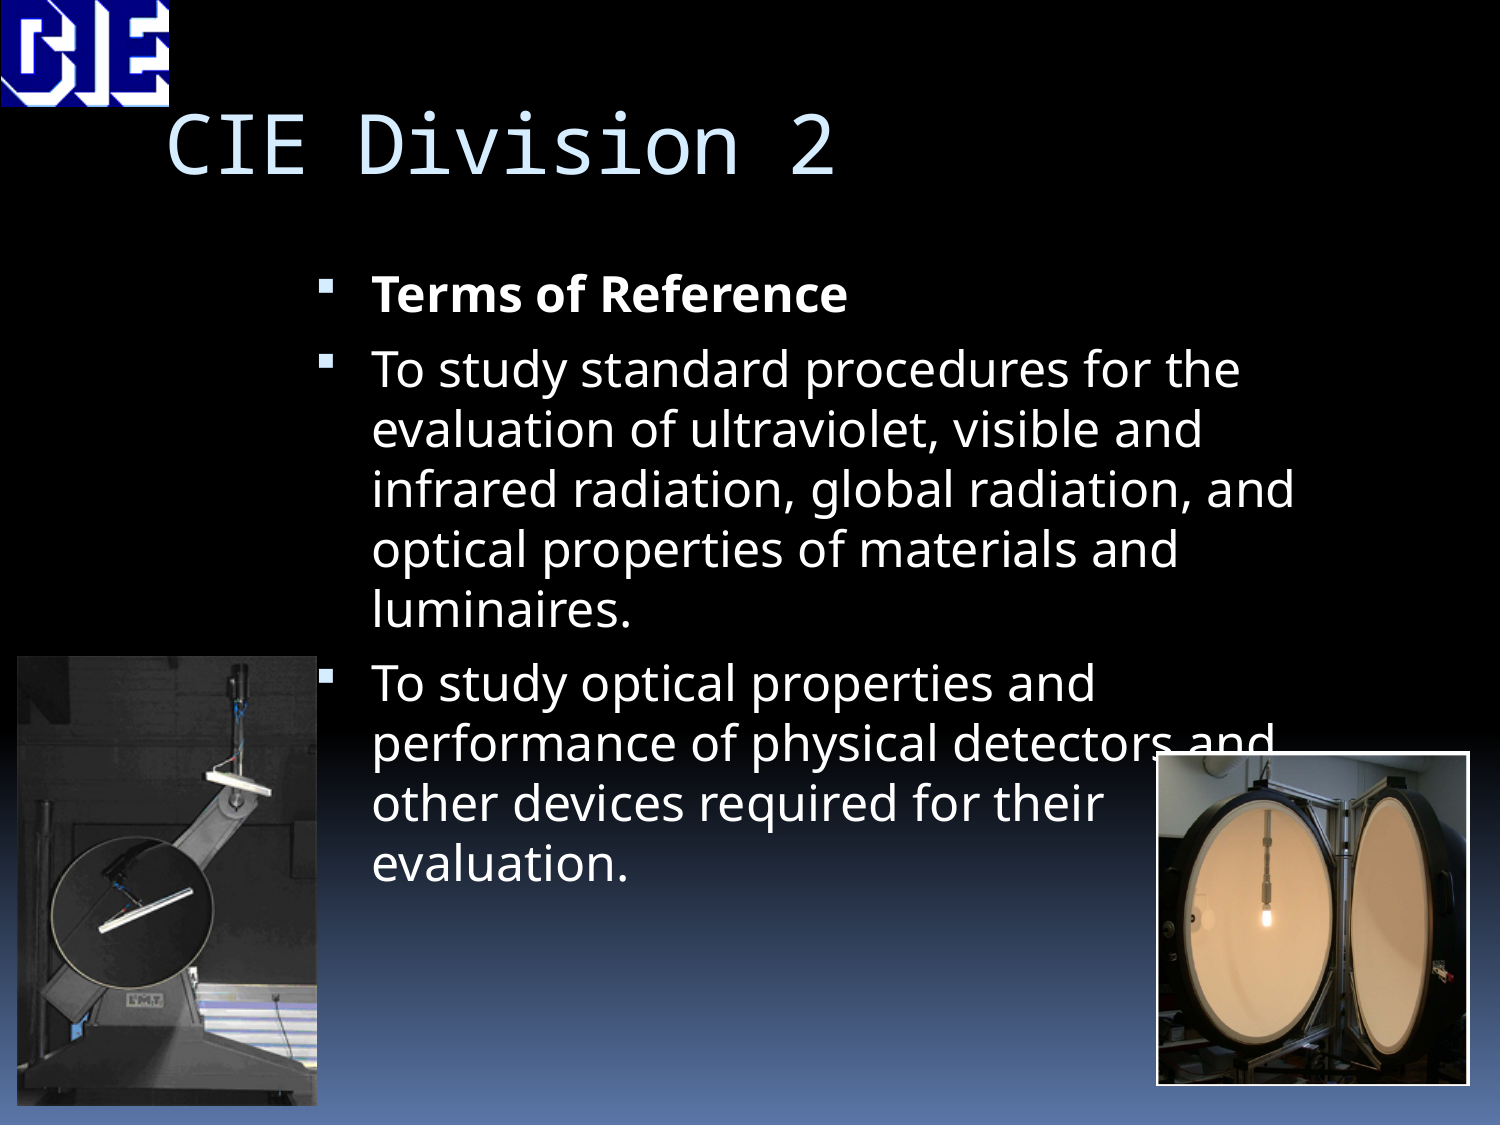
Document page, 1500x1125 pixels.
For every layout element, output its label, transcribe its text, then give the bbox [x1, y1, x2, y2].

picture [17, 656, 317, 1106]
text_box Terms of Reference To study standard procedures for the evaluation of ultraviolet, visible and infrared radiation, global radiation, and optical properties of materials and luminaires. To study optical properties and performance of physical detectors and other devices required for their evaluation. [289, 255, 1340, 543]
title CIE Division 2 [150, 83, 1425, 234]
picture [1155, 750, 1471, 1087]
